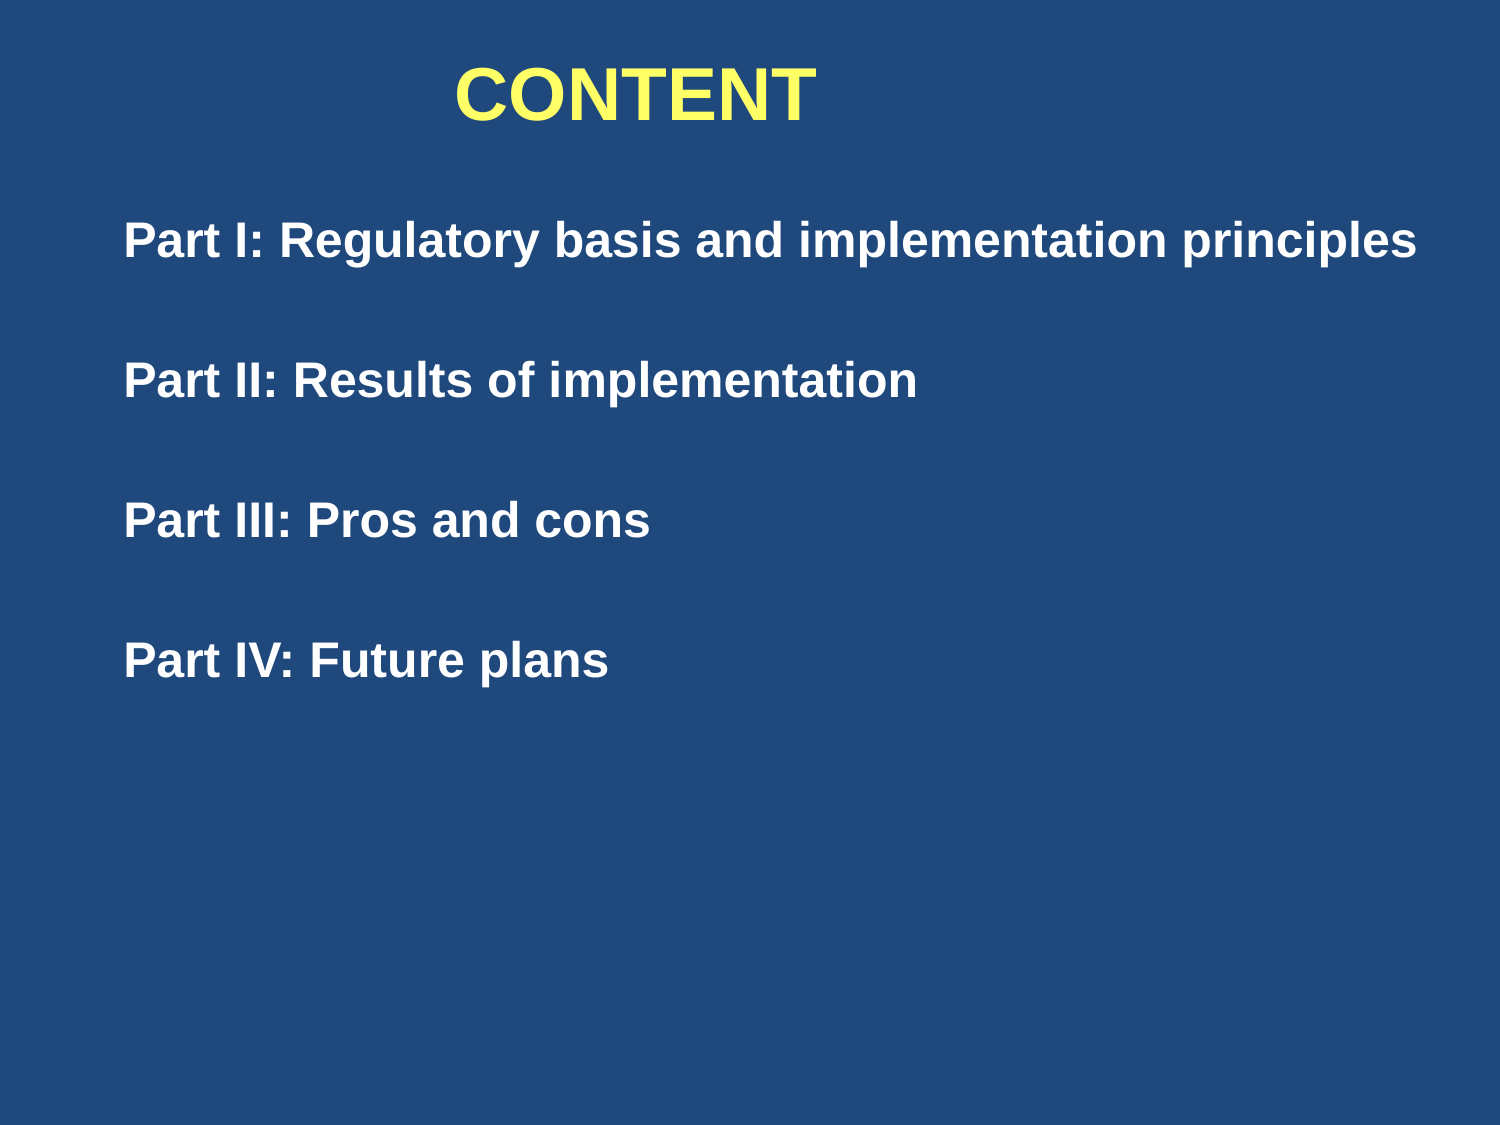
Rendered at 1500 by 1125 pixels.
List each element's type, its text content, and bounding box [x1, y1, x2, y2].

title CONTENT [0, 37, 1276, 163]
list Part I: Regulatory basis and implementation principles Part II: Results of implementation Part III: Pros and cons Part IV: Future plans [49, 199, 1463, 963]
